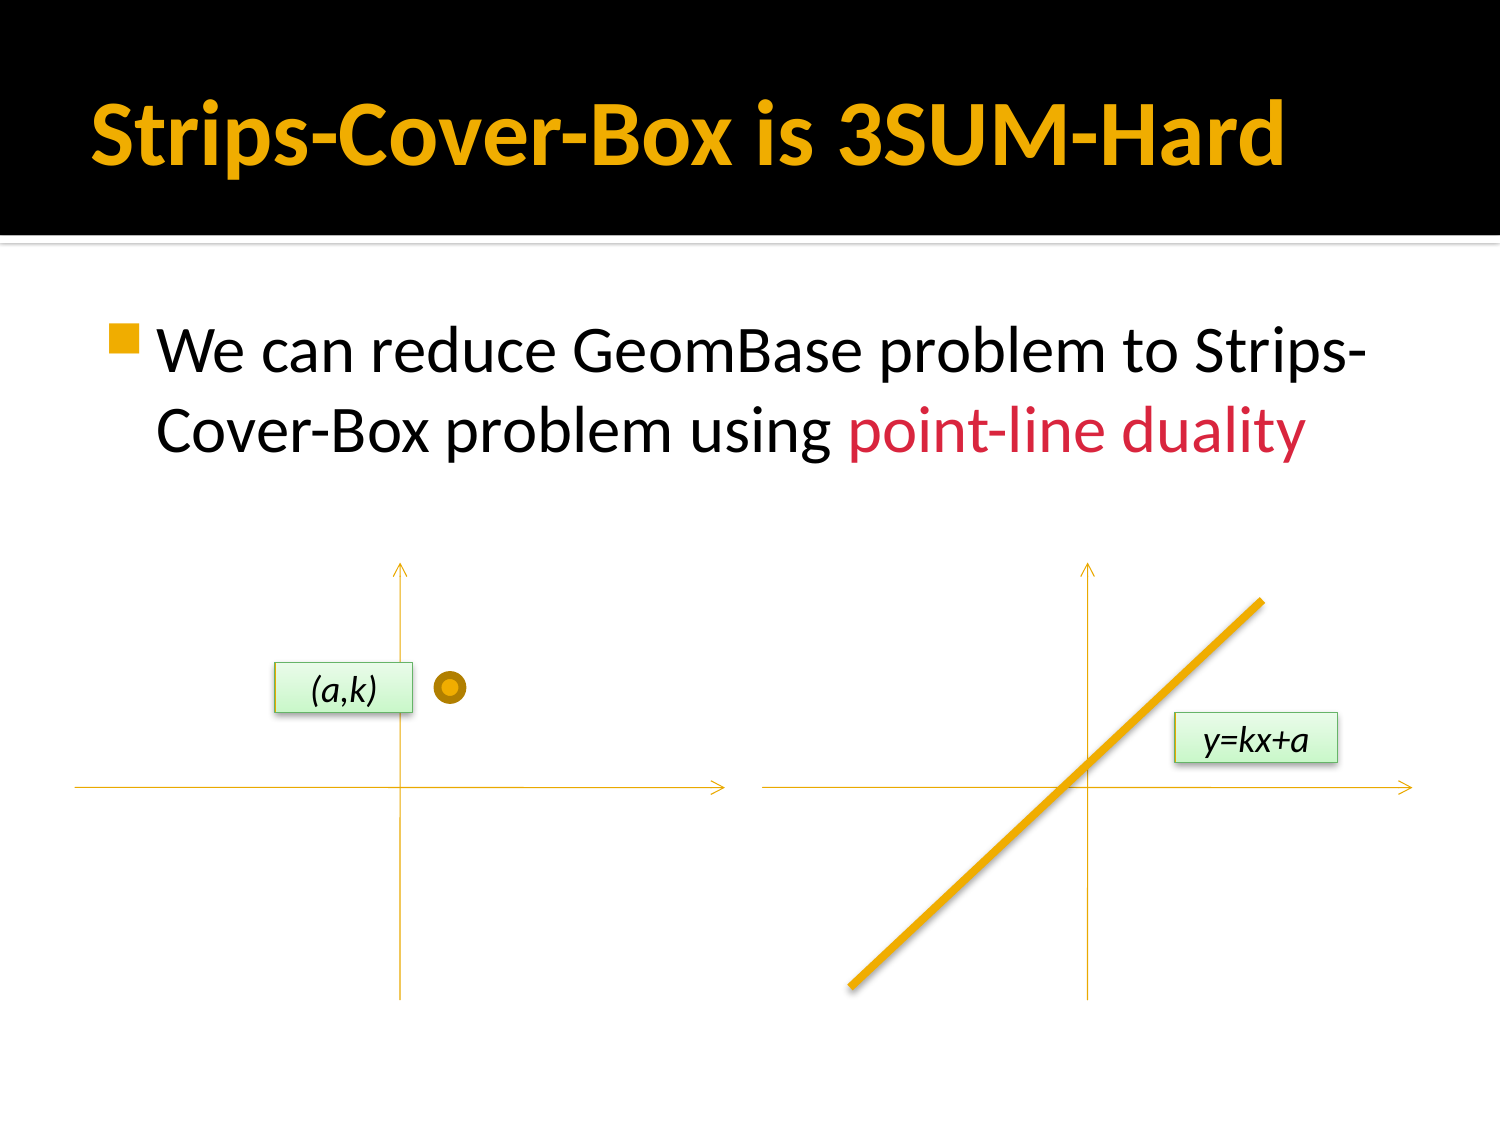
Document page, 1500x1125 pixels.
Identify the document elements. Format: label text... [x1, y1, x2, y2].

text_box (a,k) [274, 662, 413, 713]
text_box y=kx+a [1269, 712, 1338, 763]
title Strips-Cover-Box is 3SUM-Hard [75, 25, 1425, 231]
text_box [849, 599, 1263, 988]
list We can reduce GeomBase problem to Strips-Cover-Box problem using point-line duality [75, 291, 1425, 1050]
text_box [433, 671, 467, 704]
